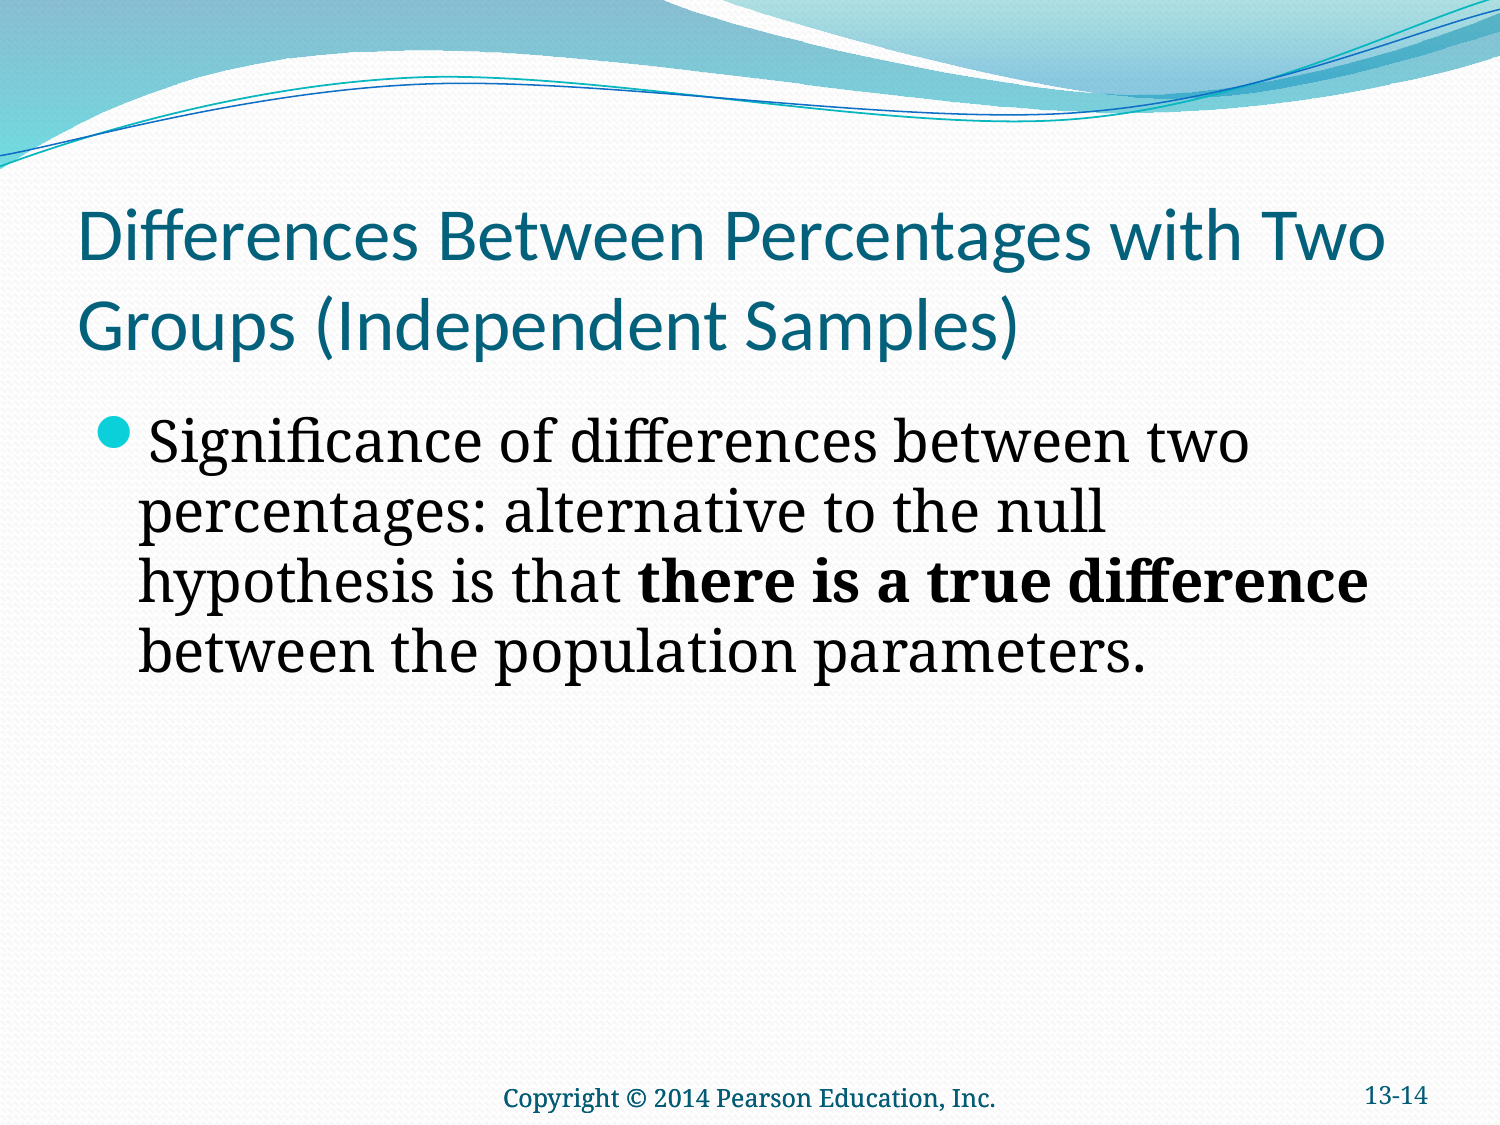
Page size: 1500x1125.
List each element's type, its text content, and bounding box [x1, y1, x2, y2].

title Differences Between Percentages with Two Groups (Independent Samples) [77, 177, 1428, 366]
list Significance of differences between two percentages: alternative to the null hypothesis is that there is a true difference between the population parameters. [78, 397, 1429, 1117]
